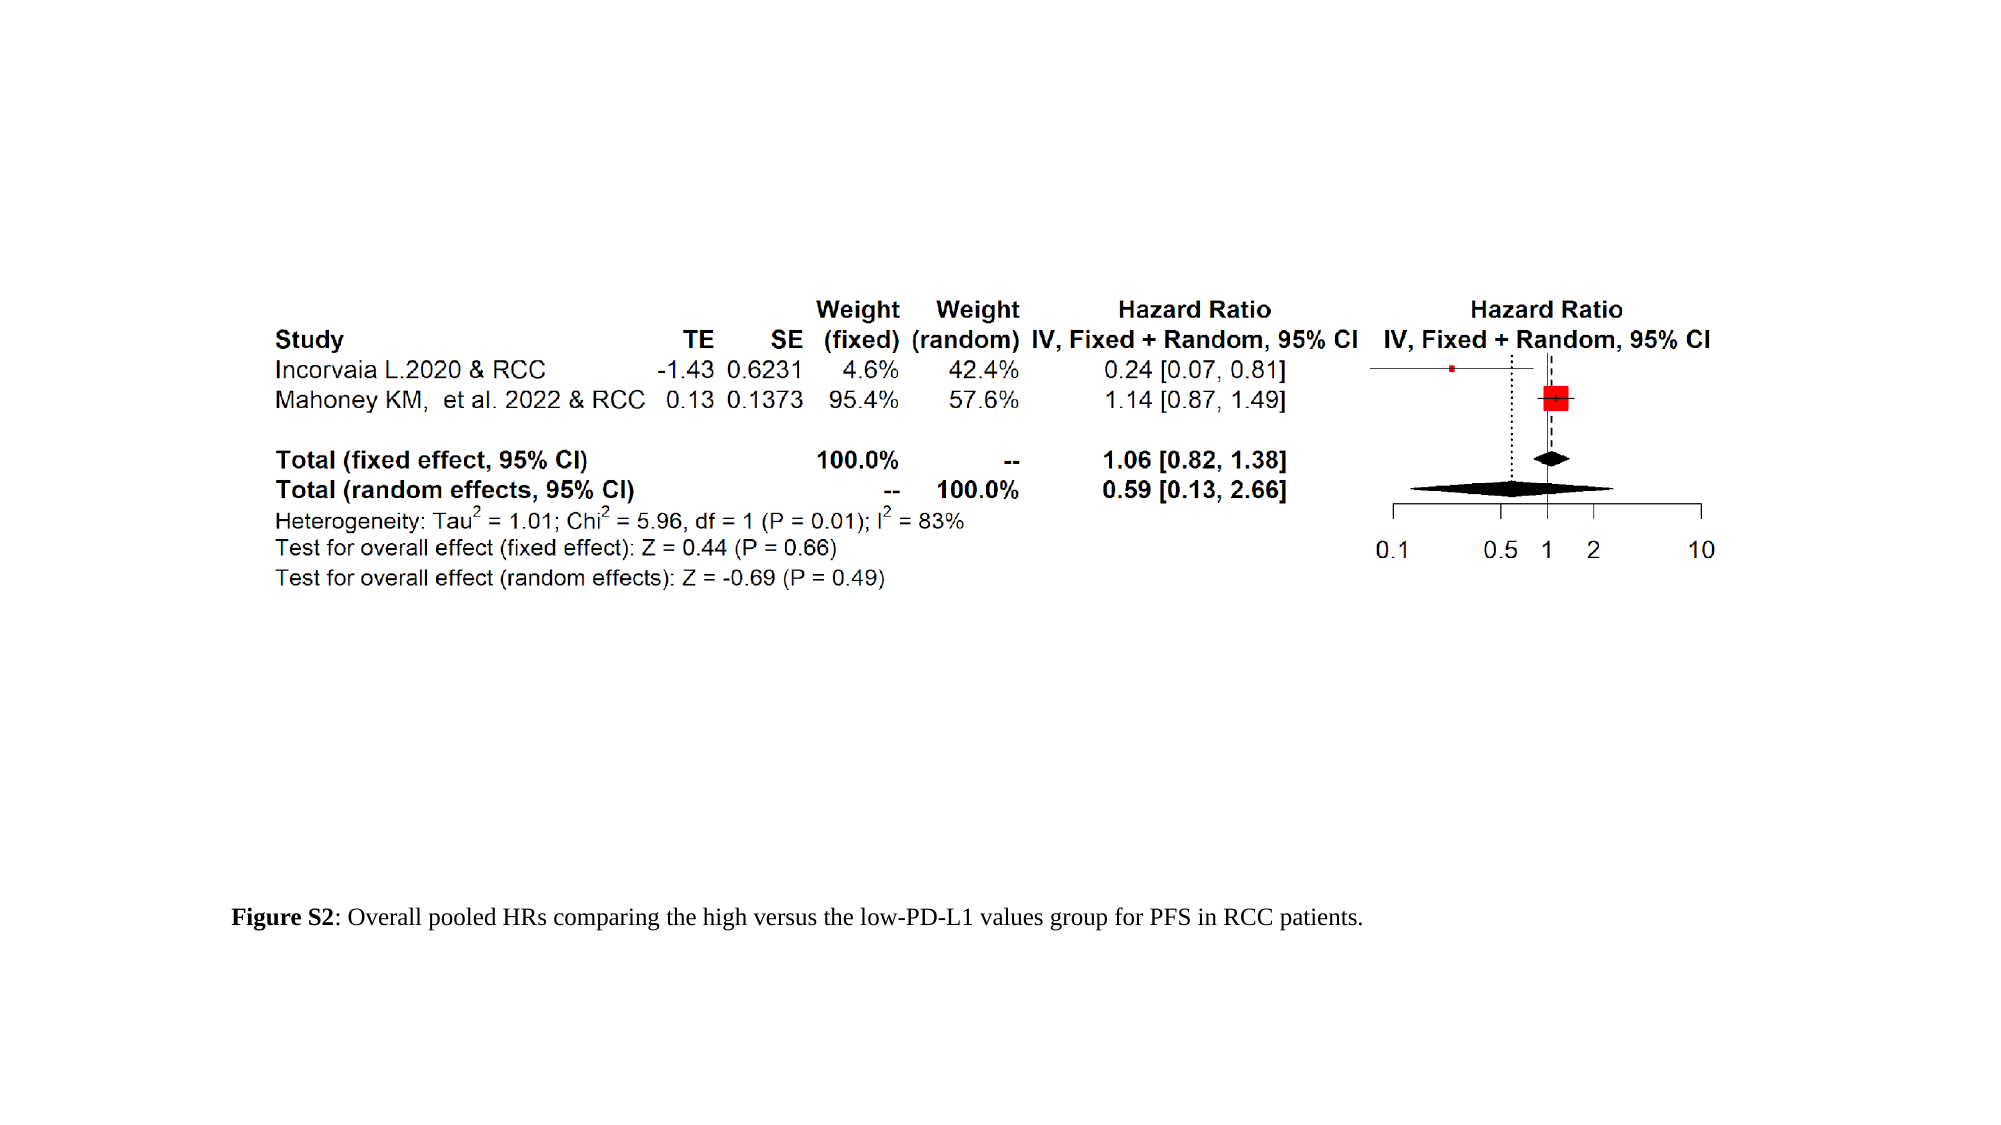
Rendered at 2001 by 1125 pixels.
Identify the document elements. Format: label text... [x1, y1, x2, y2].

picture [99, 143, 1900, 744]
text_box Figure S2: Overall pooled HRs comparing the high versus the low-PD-L1 values group for PFS in RCC patients. [216, 893, 1712, 938]
